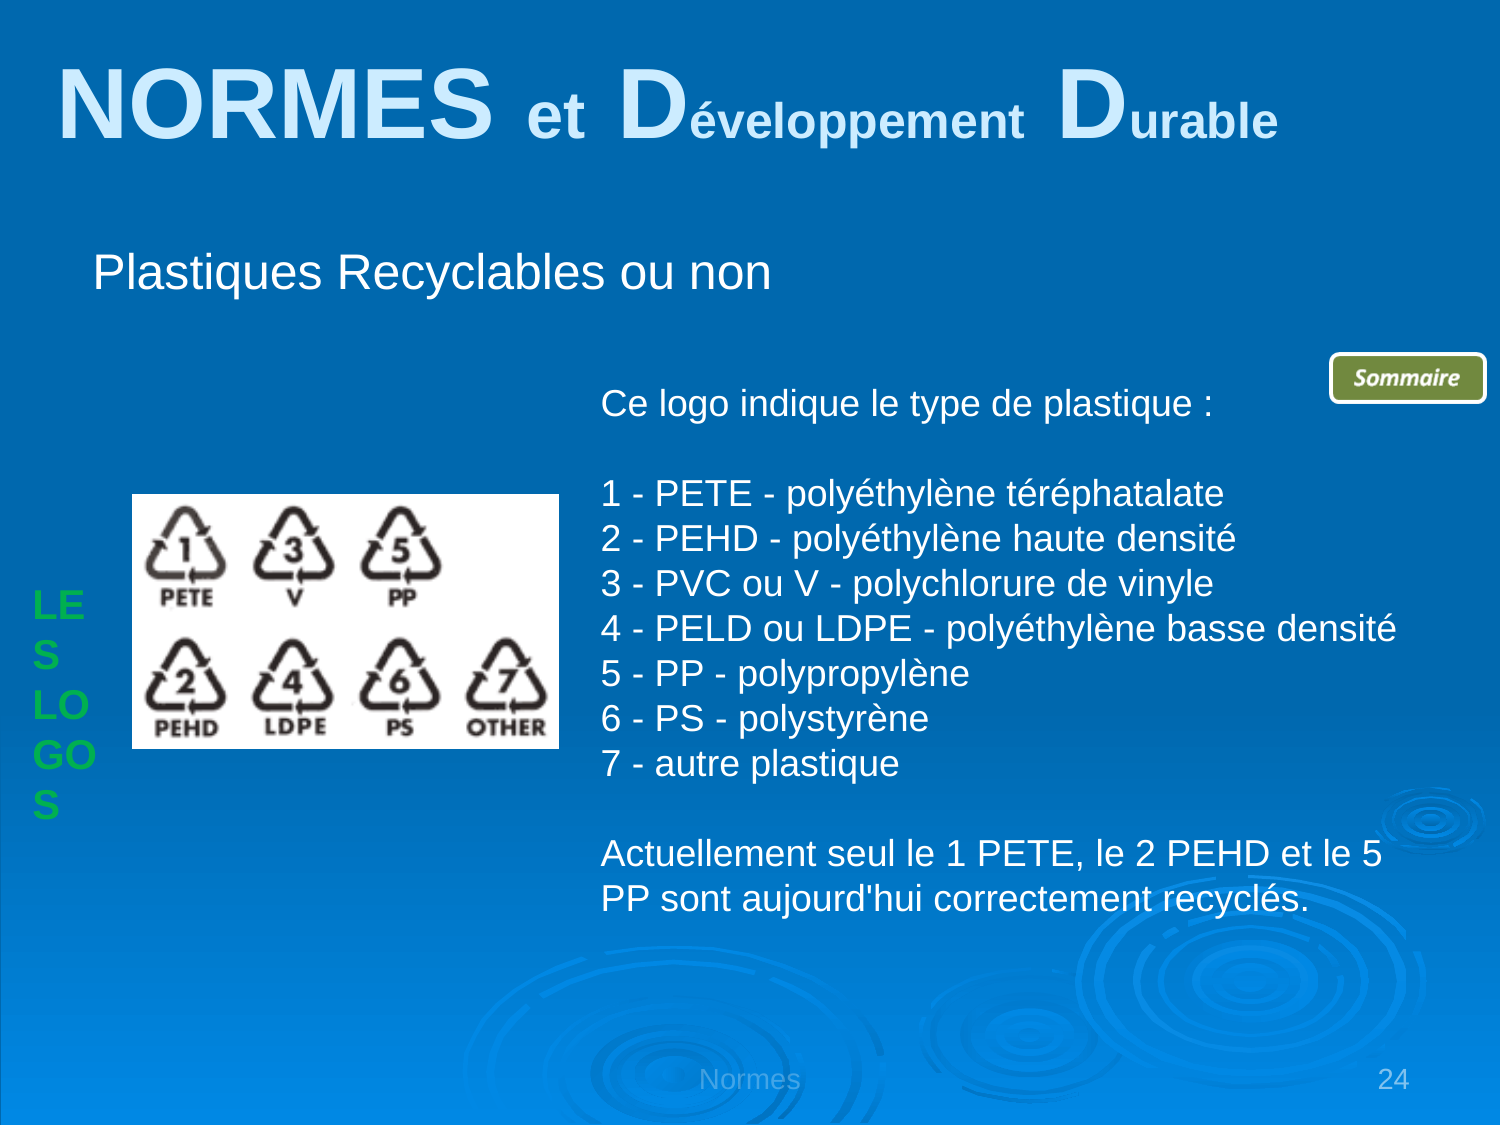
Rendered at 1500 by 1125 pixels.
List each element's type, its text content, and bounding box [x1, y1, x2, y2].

title LES LOGOS [20, 309, 110, 1096]
text_box Plastiques Recyclables ou non [77, 231, 847, 307]
slide_number 24 [1074, 1024, 1426, 1103]
picture [1328, 351, 1489, 405]
text_box NORMES et Développement Durable [0, 0, 1336, 187]
footer Normes [512, 1042, 988, 1103]
text_box [109, 373, 1007, 469]
picture [132, 494, 559, 749]
text_box Ce logo indique le type de plastique : 1 - PETE - polyéthylène téréphatalate 2 - PEHD - polyéthylène haute densité 3 - PVC ou V - polychlorure de vinyle 4 - PELD ou LDPE - polyéthylène basse densité 5 - PP - polypropylène 6 - PS - polystyrène 7 - autre plastique Actuellement seul le 1 PETE, le 2 PEHD et le 5 PP sont aujourd'hui correctement recyclés. [585, 341, 1424, 927]
